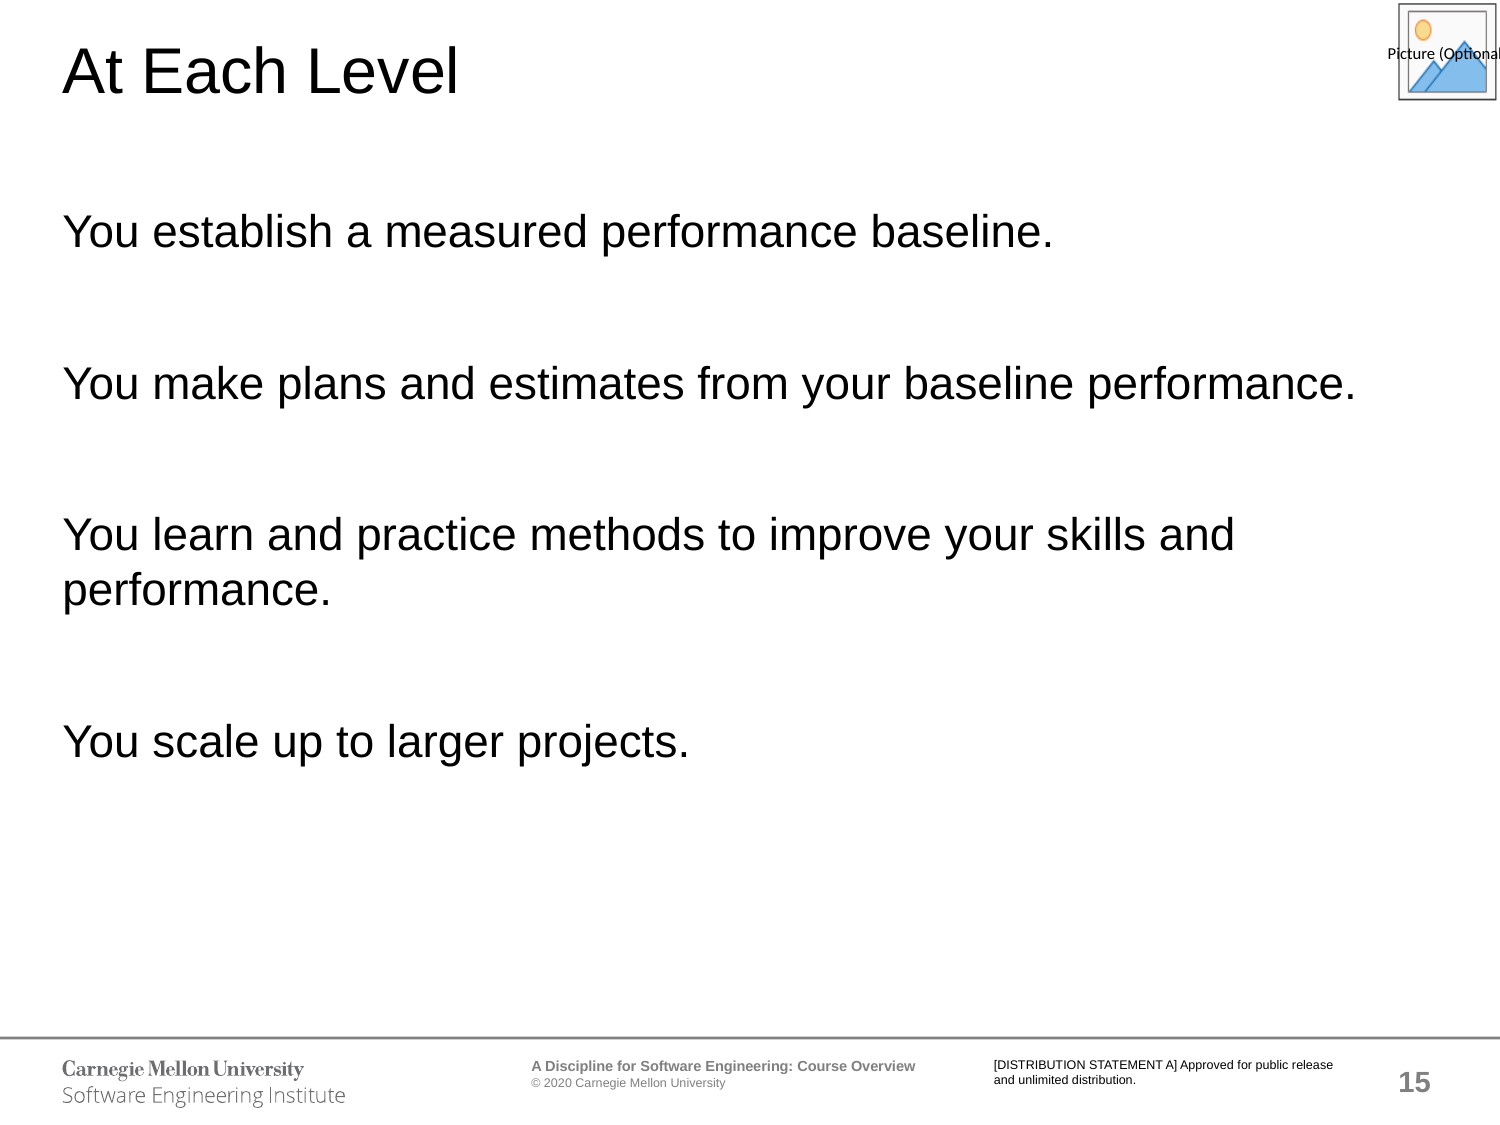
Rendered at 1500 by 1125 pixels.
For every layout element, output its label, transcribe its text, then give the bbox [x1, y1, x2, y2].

title At Each Level [62, 37, 1338, 182]
picture [1394, 0, 1500, 105]
list You establish a measured performance baseline. You make plans and estimates from your baseline performance. You learn and practice methods to improve your skills and performance. You scale up to larger projects. [62, 201, 1431, 1000]
